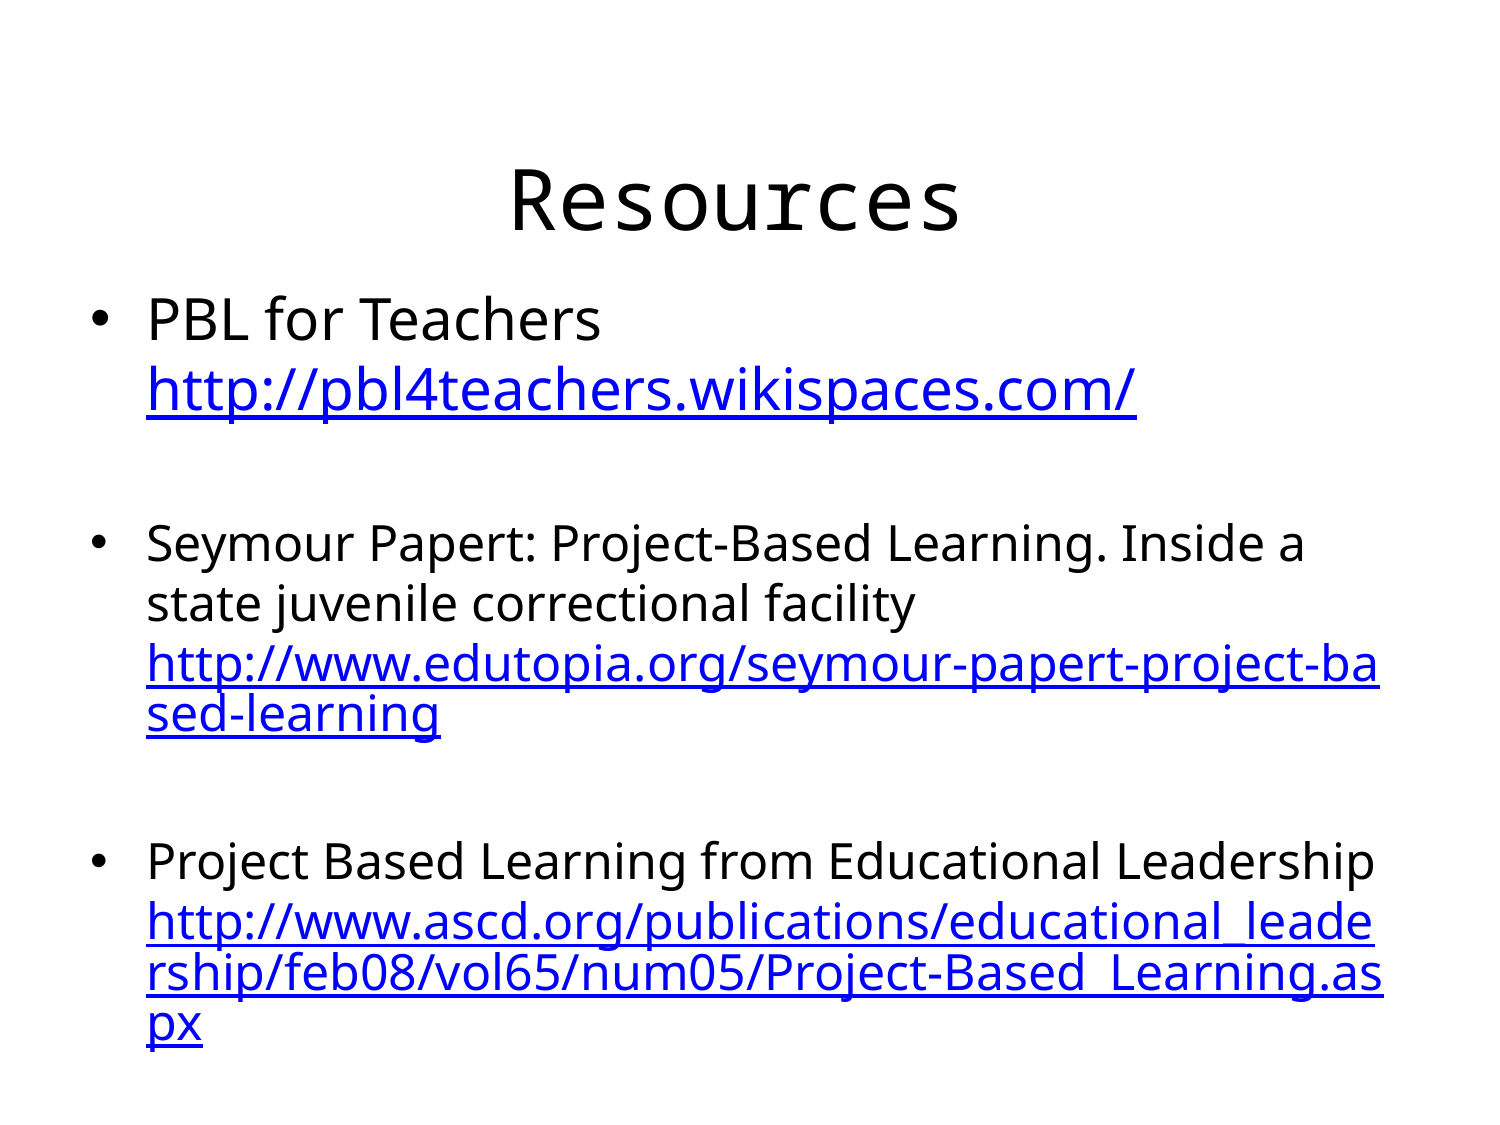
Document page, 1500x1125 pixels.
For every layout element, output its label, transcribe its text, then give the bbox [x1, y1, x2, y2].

title Resources [62, 137, 1413, 325]
list PBL for Teachers http://pbl4teachers.wikispaces.com/ Seymour Papert: Project-Based Learning. Inside a state juvenile correctional facility http://www.edutopia.org/seymour-papert-project-based-learning Project Based Learning from Educational Leadership http://www.ascd.org/publications/educational_leadership/feb08/vol65/num05/Project-Based_Learning.aspx Global Perspectives - http://www.cotf.edu/earthinfo [75, 275, 1400, 1018]
